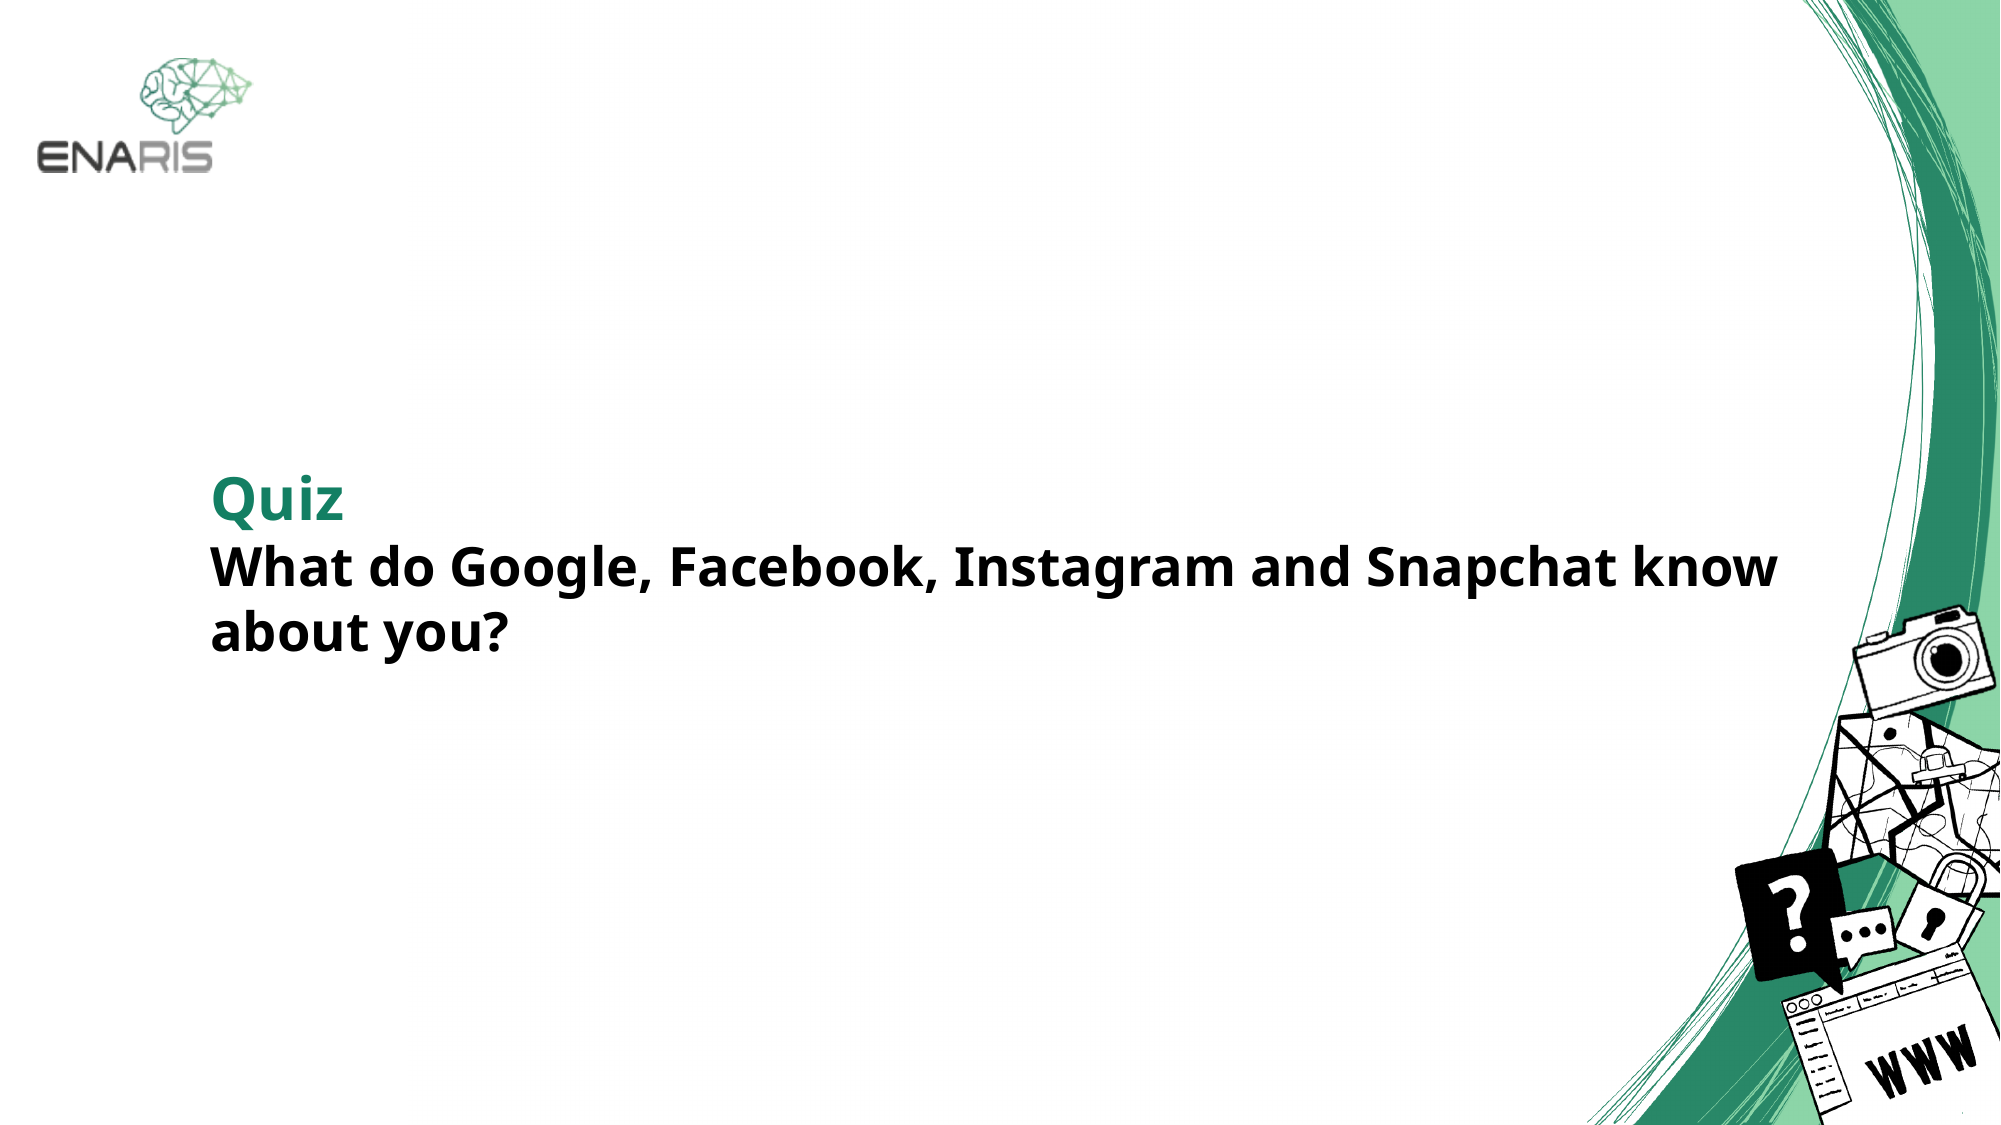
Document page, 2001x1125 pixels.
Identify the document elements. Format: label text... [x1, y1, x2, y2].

picture [37, 58, 254, 173]
picture [408, 0, 2000, 1125]
title Quiz What do Google, Facebook, Instagram and Snapchat know about you? [195, 453, 1805, 672]
